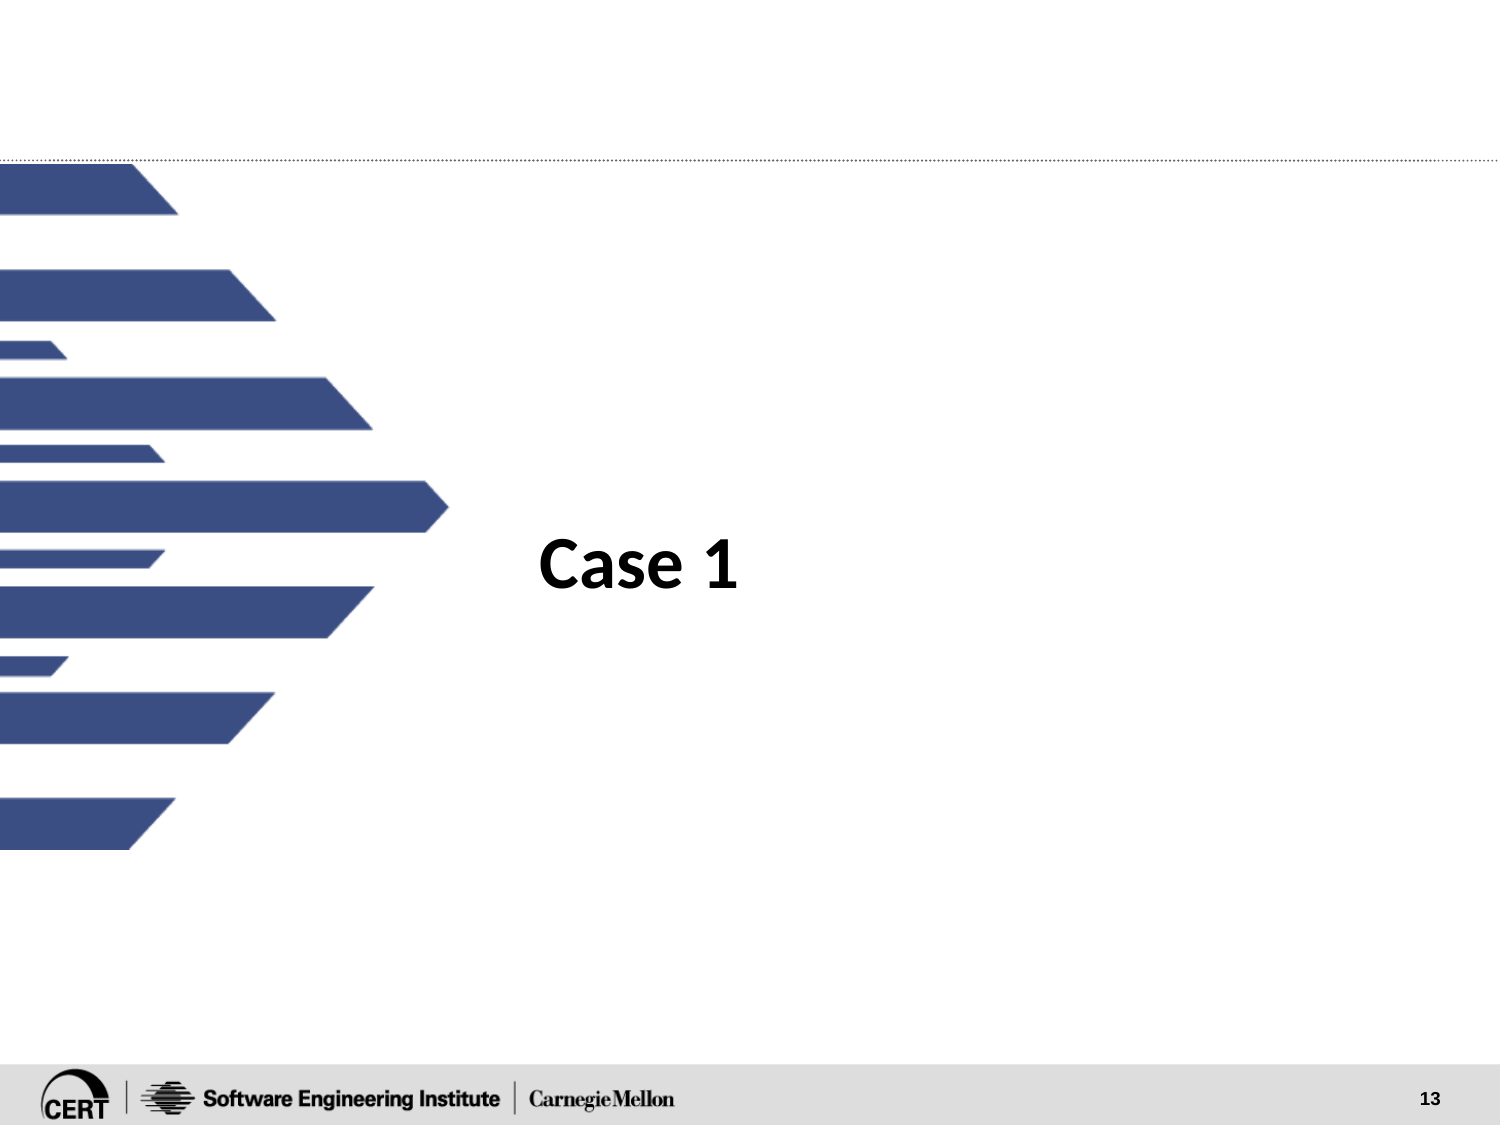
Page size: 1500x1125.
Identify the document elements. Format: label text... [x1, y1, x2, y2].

picture [0, 164, 450, 851]
picture [24, 1065, 688, 1125]
text_box Case 1 [525, 399, 1475, 717]
